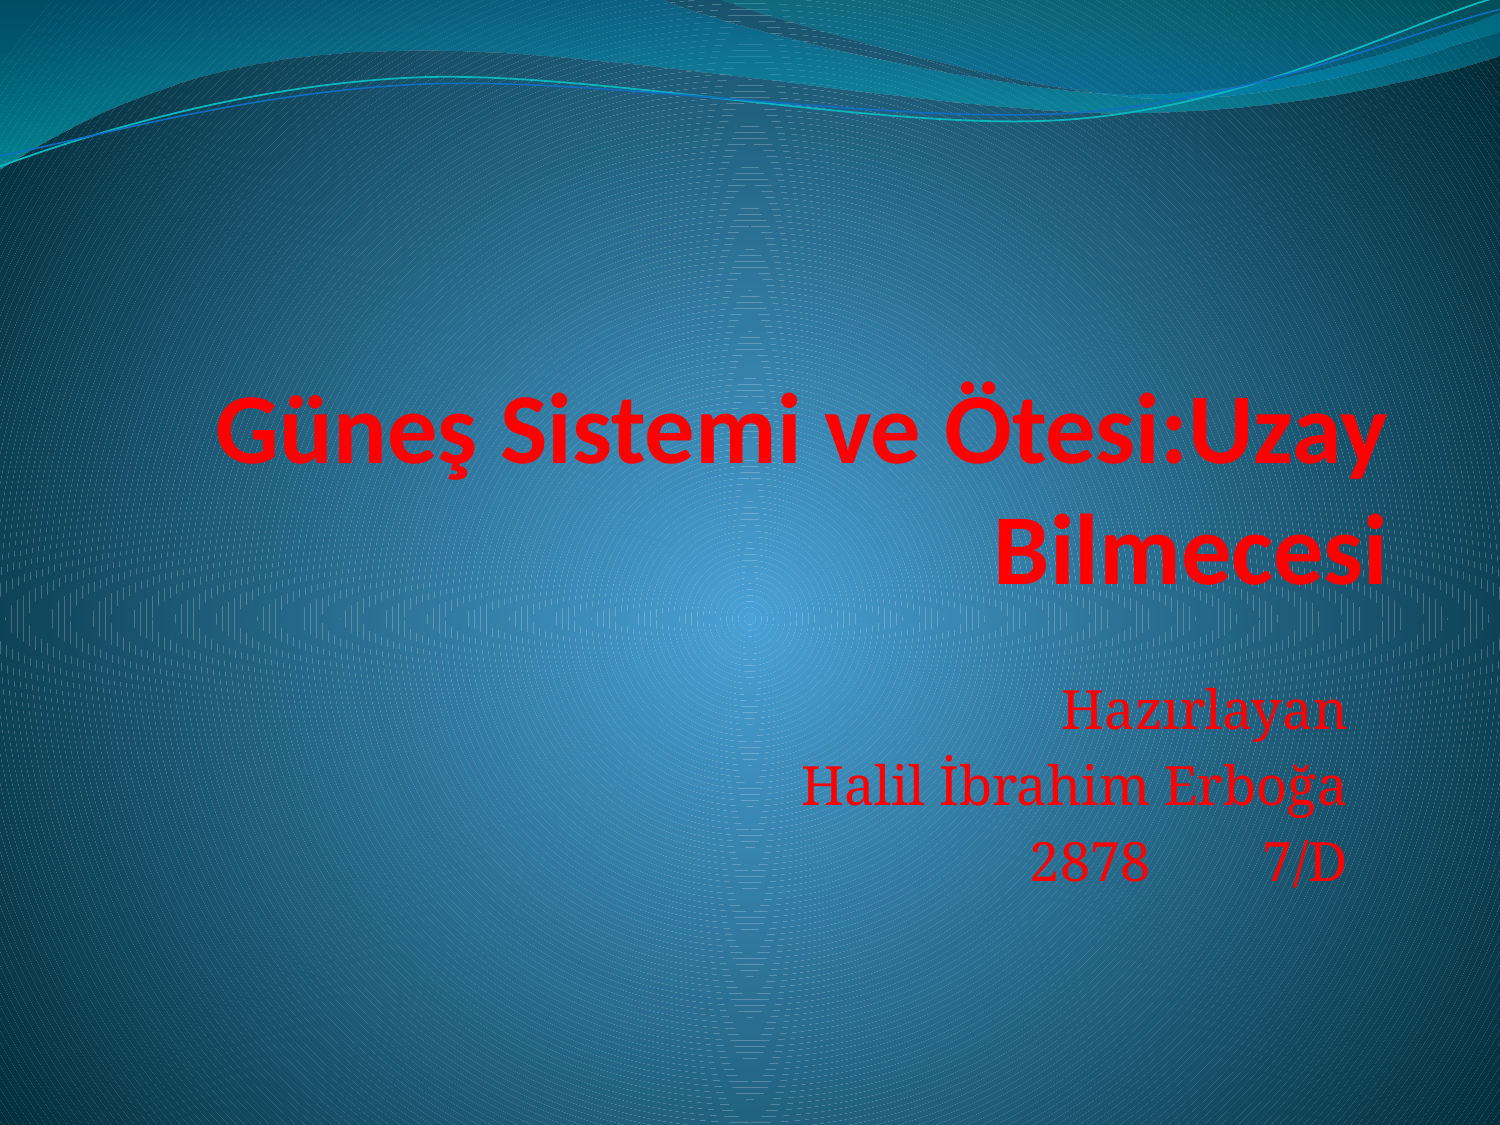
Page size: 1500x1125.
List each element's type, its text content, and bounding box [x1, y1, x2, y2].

title Güneş Sistemi ve Ötesi:Uzay Bilmecesi [58, 363, 1393, 605]
subtitle Hazırlayan Halil İbrahim Erboğa 2878 7/D [70, 667, 1359, 956]
